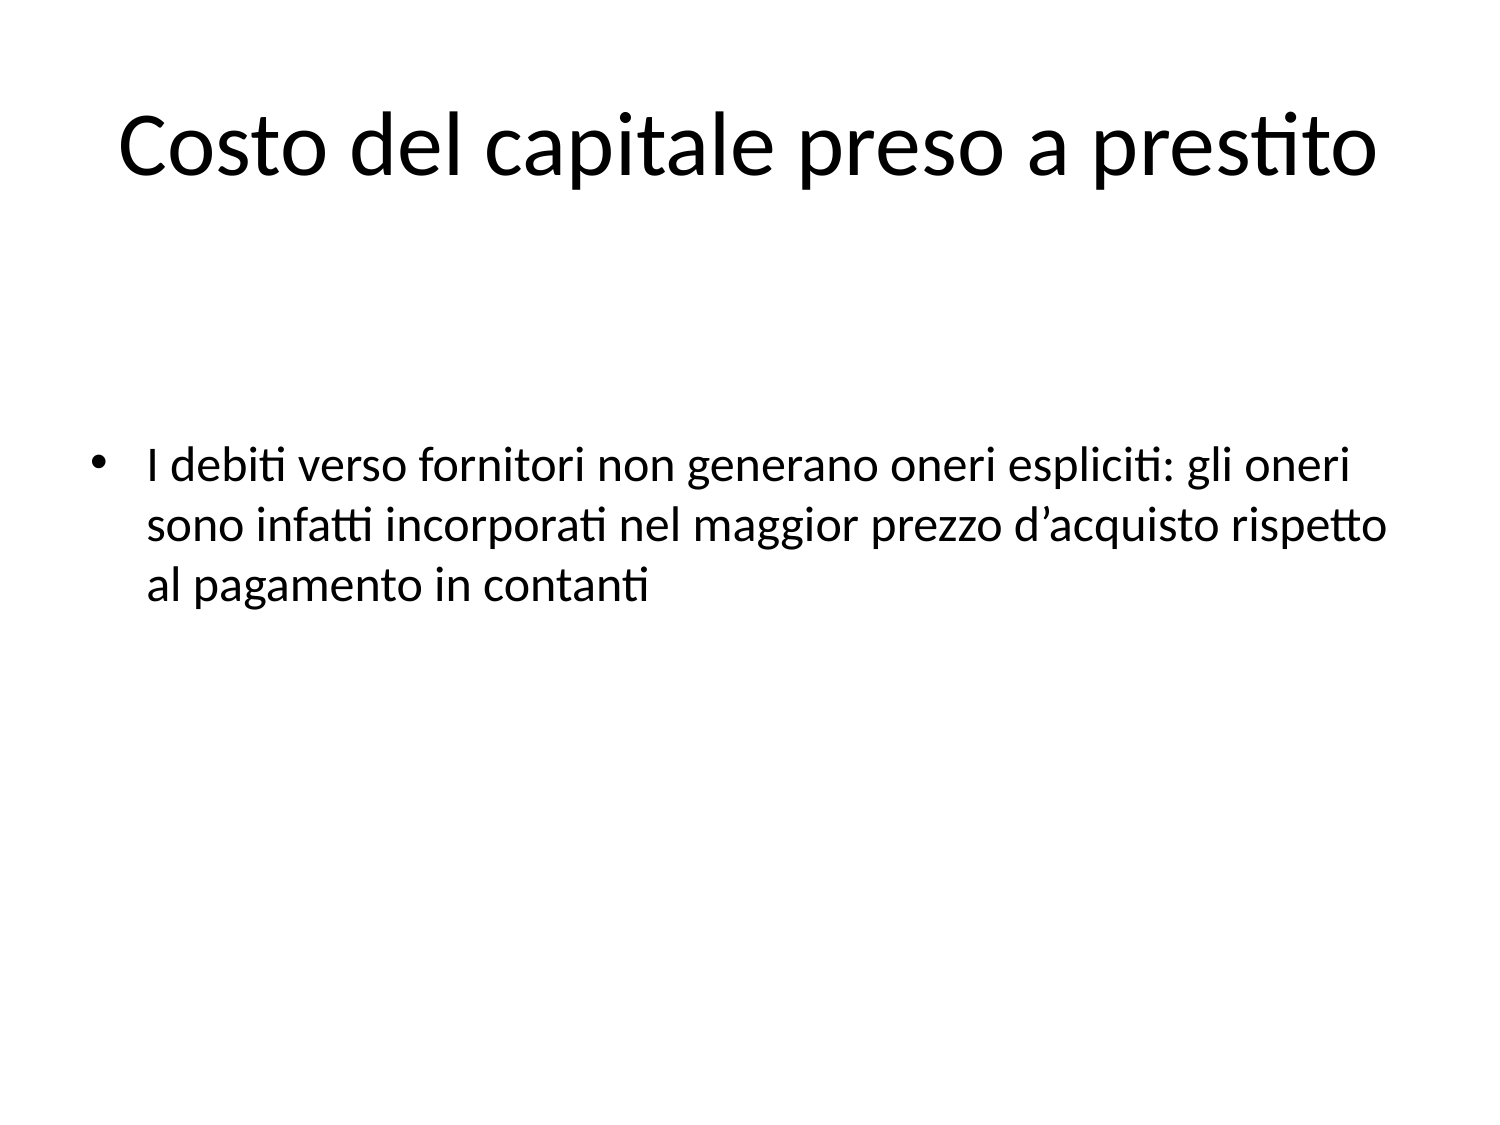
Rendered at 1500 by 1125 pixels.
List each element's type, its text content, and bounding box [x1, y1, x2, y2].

title Costo del capitale preso a prestito [75, 45, 1425, 233]
